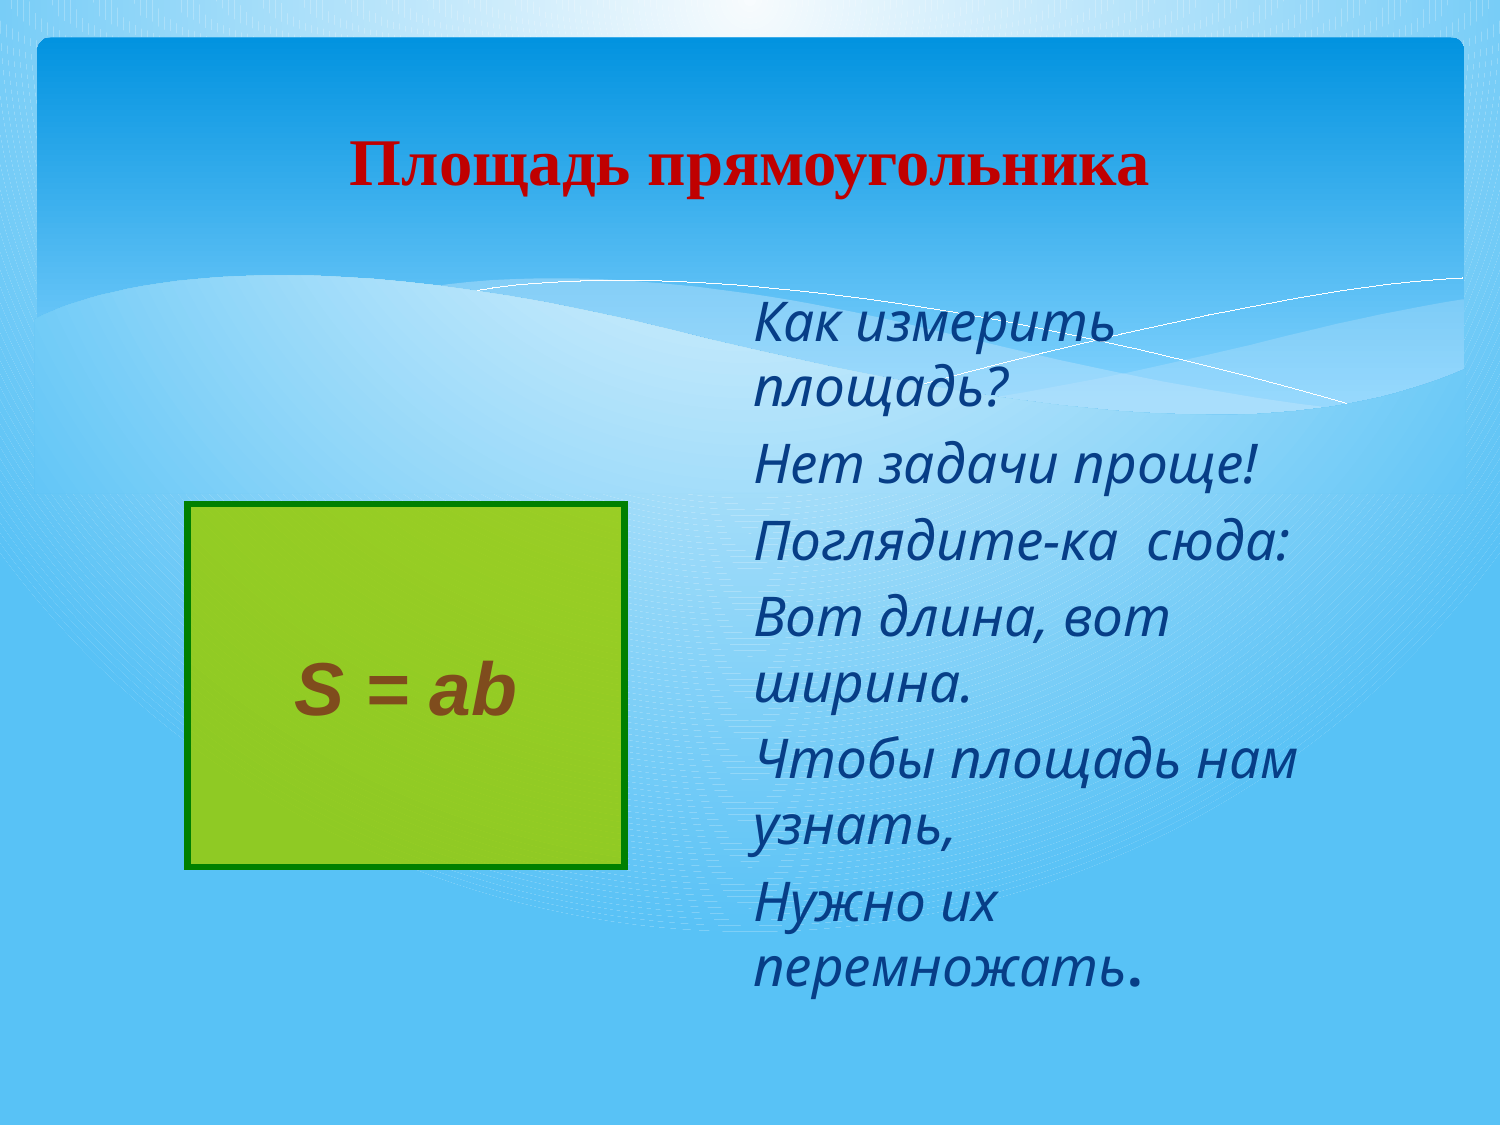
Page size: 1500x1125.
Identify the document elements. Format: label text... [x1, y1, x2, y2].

title Площадь прямоугольника [75, 55, 1425, 261]
text_box S = ab [187, 504, 625, 868]
list Как измерить площадь? Нет задачи проще! Поглядите-ка сюда: Вот длина, вот ширина. Чтобы площадь нам узнать, Нужно их перемножать. [738, 877, 1389, 1005]
list Как измерить площадь? Нет задачи проще! Поглядите-ка сюда: Вот длина, вот ширина. Чтобы площадь нам узнать, Нужно их перемножать. [738, 278, 1389, 652]
text_box [100, 652, 1447, 877]
